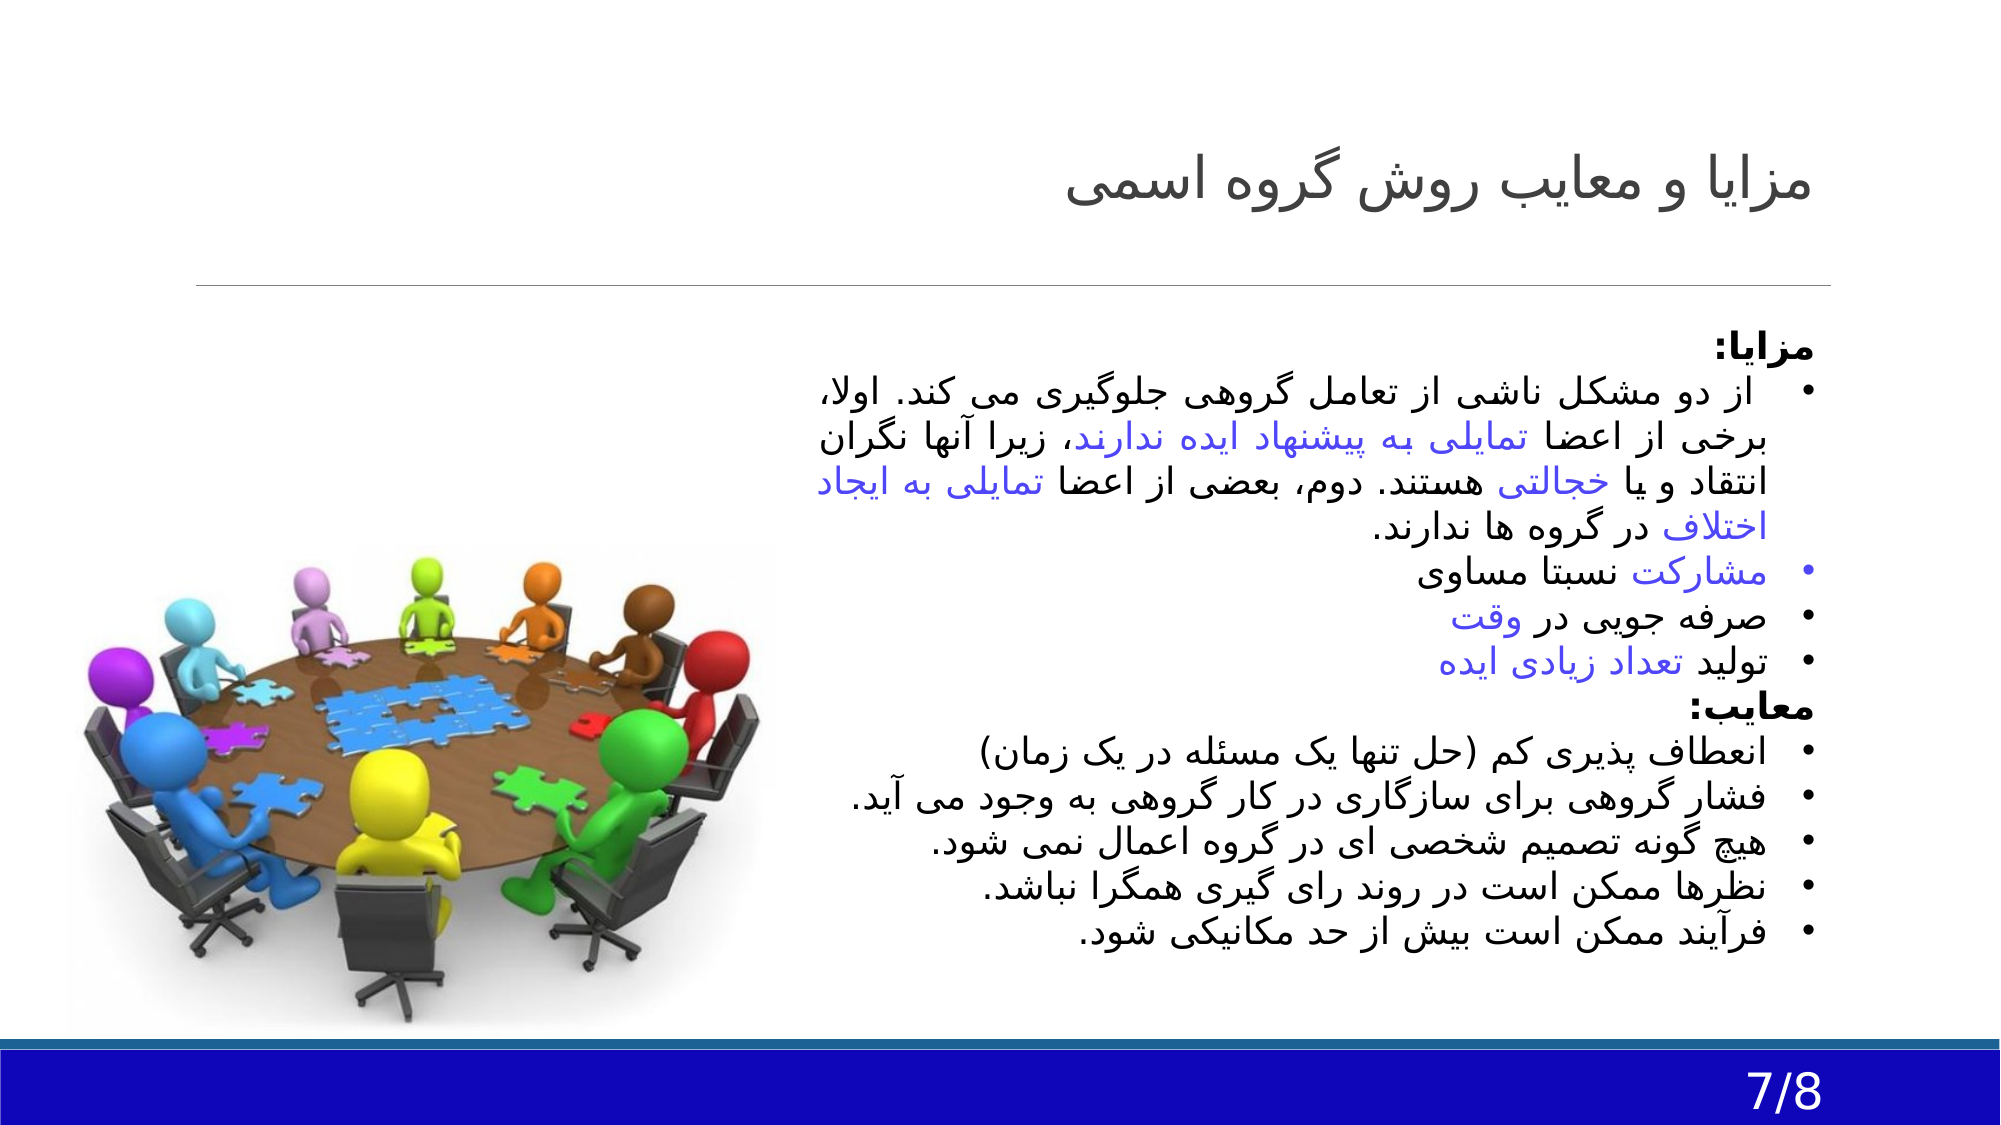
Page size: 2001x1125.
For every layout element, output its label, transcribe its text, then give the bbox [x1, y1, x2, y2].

text_box مزایا: از دو مشکل ناشی از تعامل گروهی جلوگیری می کند. اولا، برخی از اعضا تمایلی به پیشنهاد ایده ندارند، زیرا آنها نگران انتقاد و یا خجالتی هستند. دوم، بعضی از اعضا تمایلی به ایجاد اختلاف در گروه ها ندارند. مشارکت نسبتا مساوی صرفه جویی در وقت تولید تعداد زیادی ایده معایب: انعطاف پذیری کم (حل تنها یک مسئله در یک زمان) فشار گروهی برای سازگاری در کار گروهی به وجود می آید. هیچ گونه تصمیم شخصی ای در گروه اعمال نمی شود. نظرها ممکن است در روند رای گیری همگرا نباشد. فرآیند ممکن است بیش از حد مکانیکی شود. [801, 314, 1830, 960]
picture [65, 545, 777, 1039]
text_box مزایا و معایب روش گروه اسمی [179, 46, 1830, 285]
slide_number 7/8 [1624, 1059, 1840, 1120]
